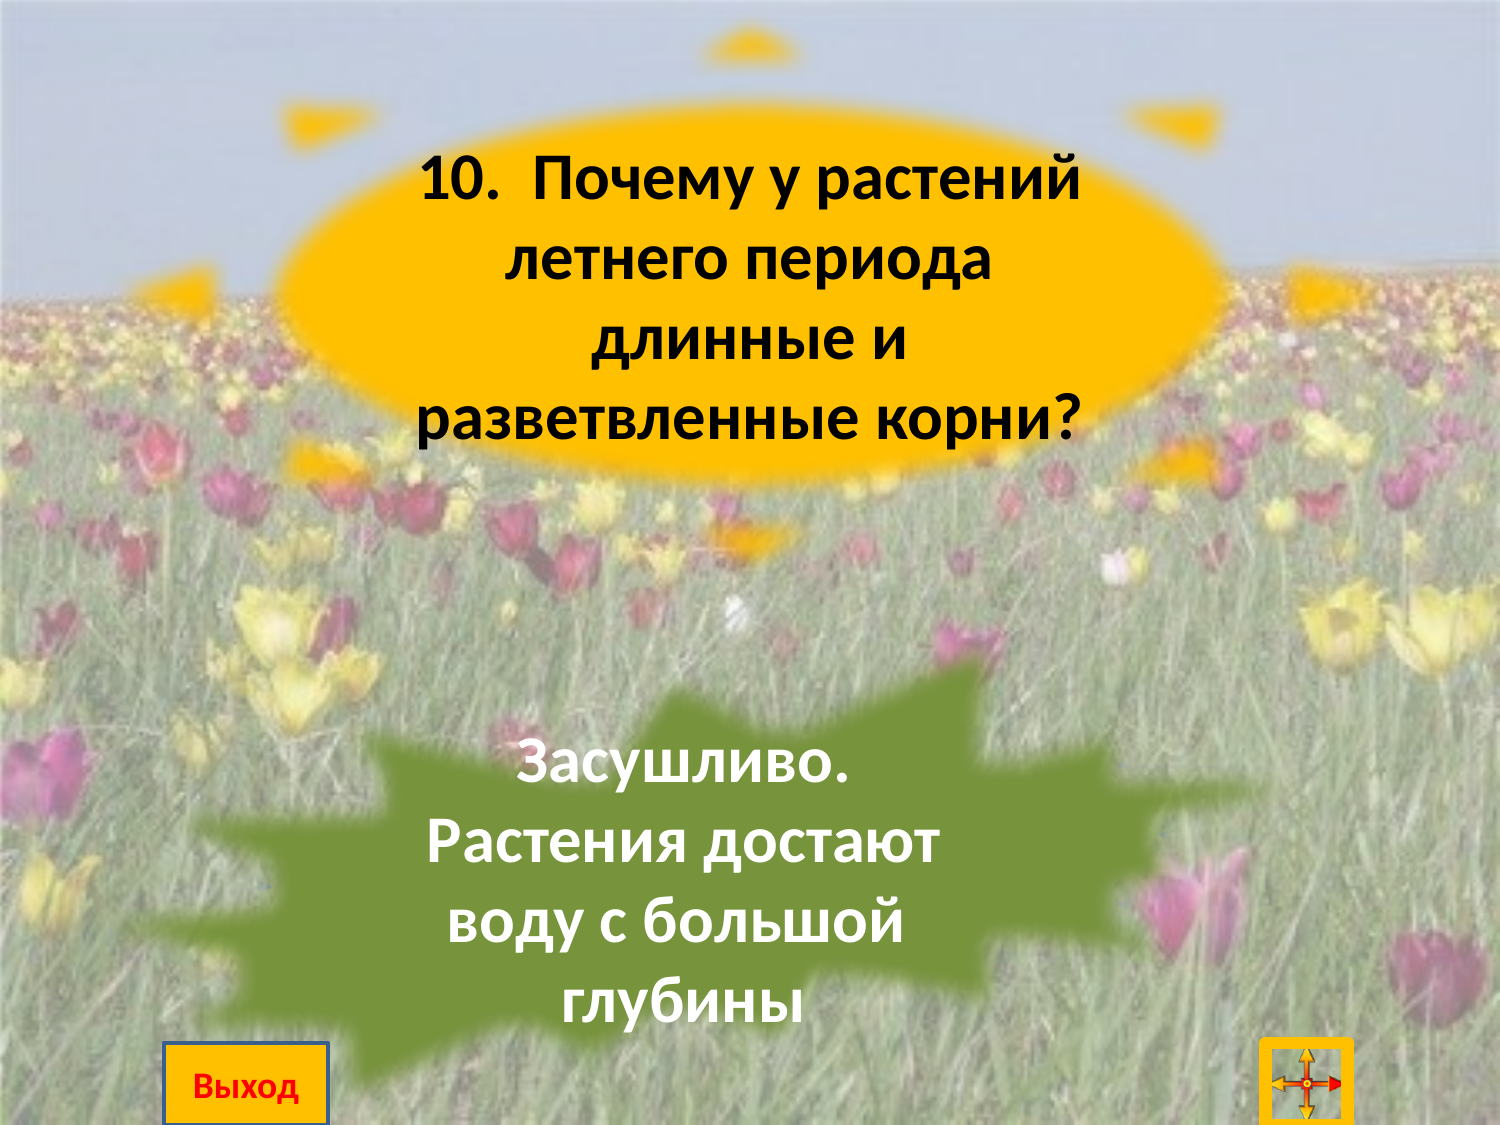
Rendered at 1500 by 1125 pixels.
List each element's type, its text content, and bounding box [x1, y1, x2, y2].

text_box 10. Почему у растений летнего периода длинные и разветвленные корни? [294, 123, 1210, 468]
text_box Засушливо. Растения достают воду с большой глубины [212, 677, 1146, 1067]
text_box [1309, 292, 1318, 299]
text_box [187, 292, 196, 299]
text_box Выход [162, 1041, 330, 1125]
text_box [1264, 1041, 1350, 1125]
